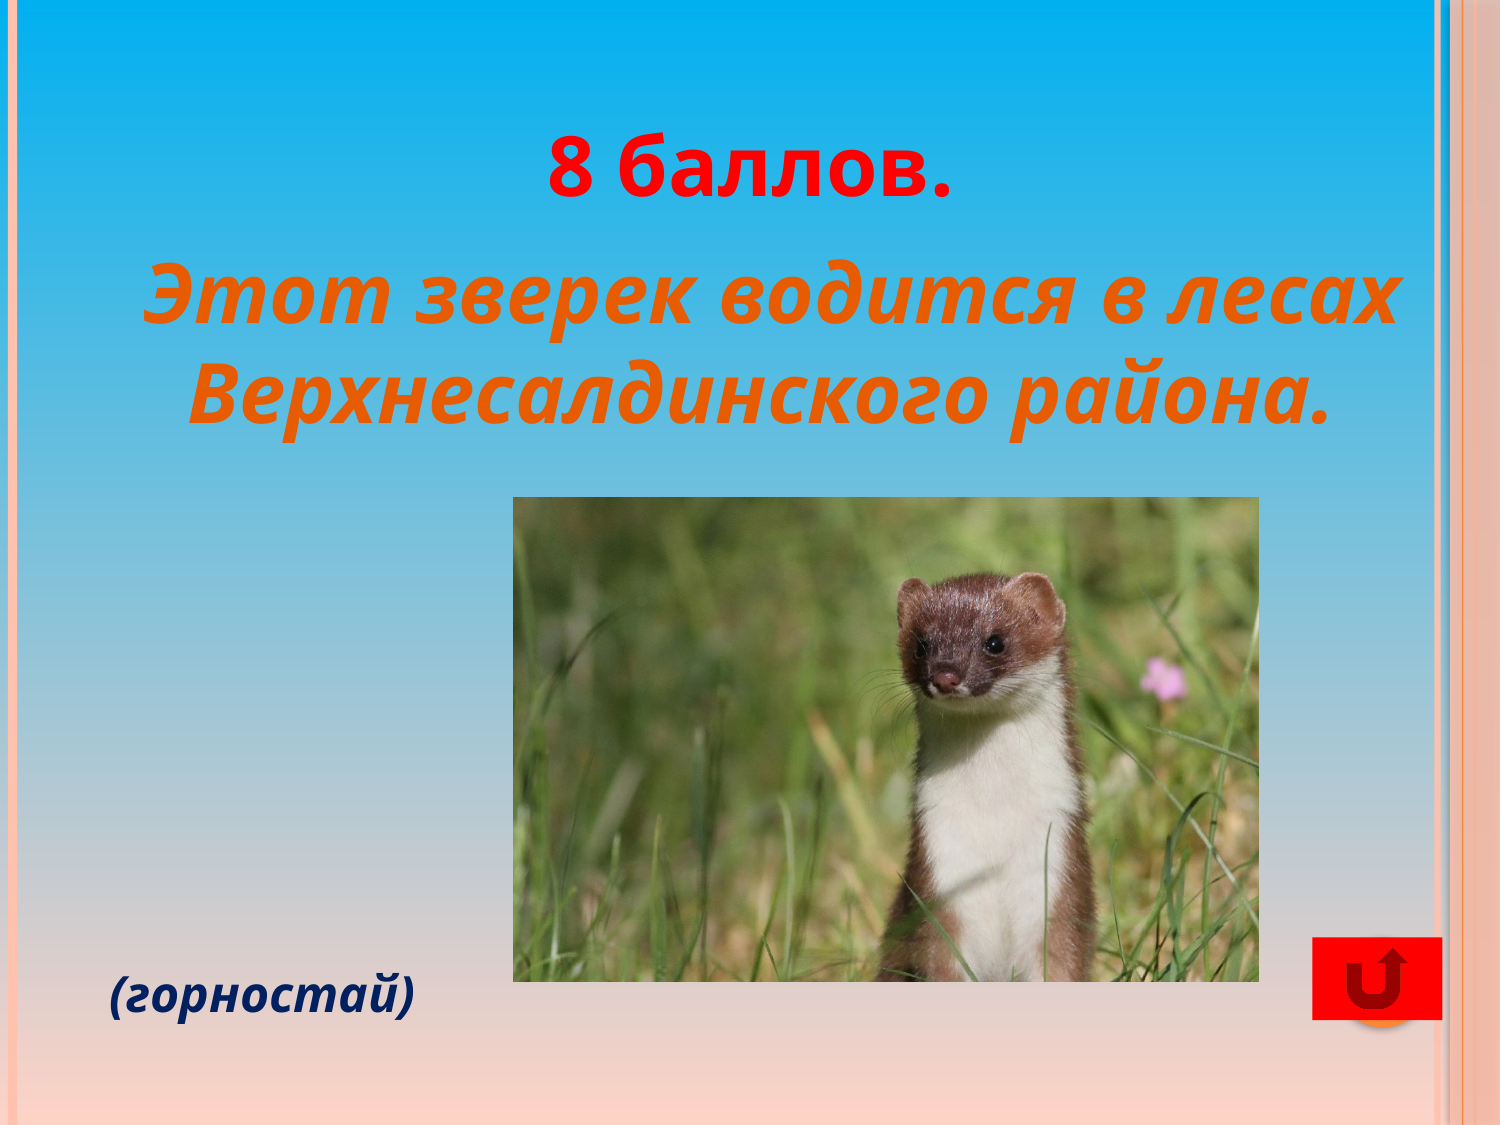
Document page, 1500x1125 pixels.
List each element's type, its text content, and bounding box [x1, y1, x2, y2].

text_box 8 баллов. Этот зверек водится в лесах Верхнесалдинского района. [82, 105, 1442, 448]
text_box (горностай) [94, 827, 1443, 1030]
text_box [1312, 937, 1443, 1021]
picture [513, 497, 1260, 983]
